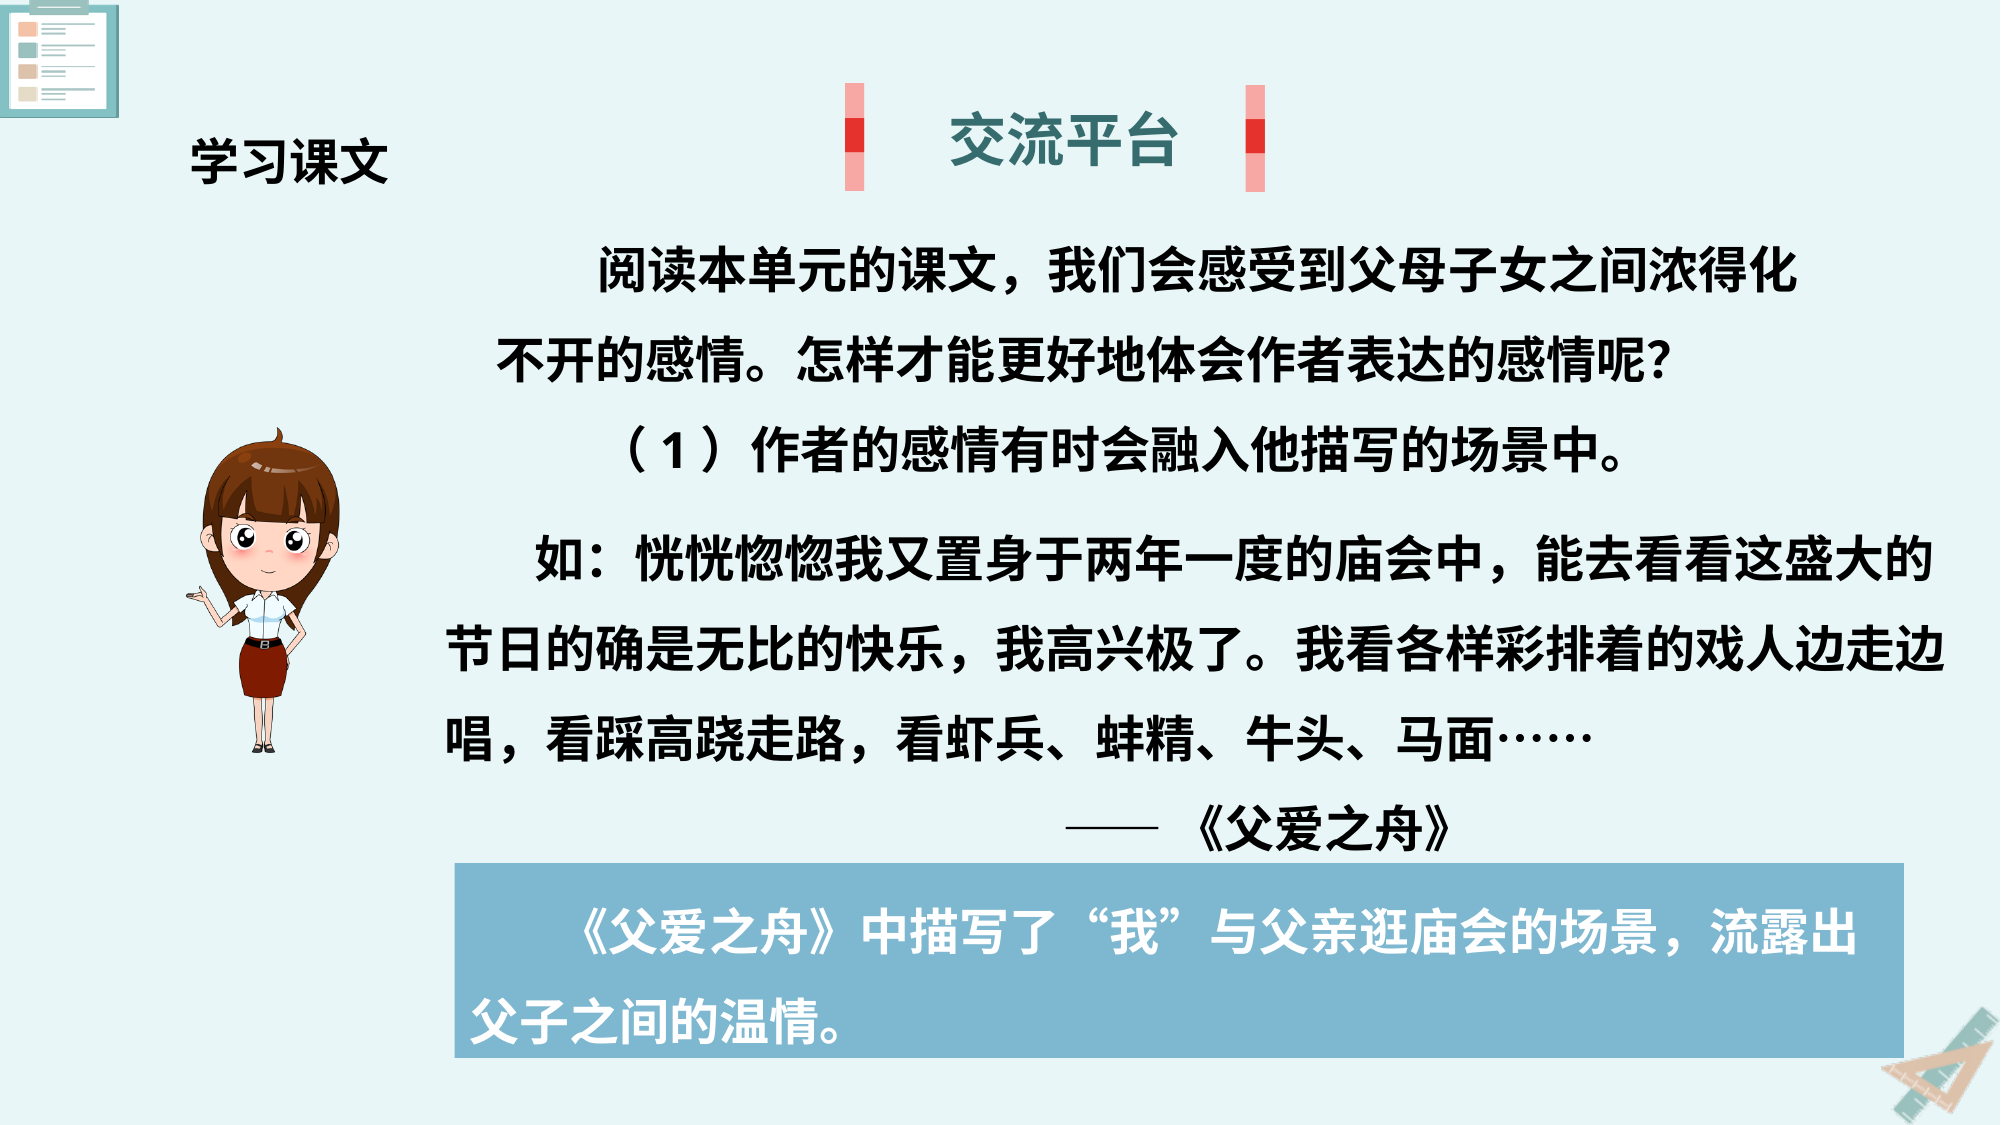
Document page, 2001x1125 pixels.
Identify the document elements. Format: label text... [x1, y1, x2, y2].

text_box 阅读本单元的课文，我们会感受到父母子女之间浓得化不开的感情。怎样才能更好地体会作者表达的感情呢？ （1）作者的感情有时会融入他描写的场景中。 [481, 201, 1859, 486]
picture [844, 78, 879, 191]
picture [1881, 1006, 2000, 1125]
picture [97, 427, 428, 758]
text_box 学习课文 [174, 123, 405, 199]
picture [0, 0, 119, 119]
text_box 如：恍恍惚惚我又置身于两年一度的庙会中，能去看看这盛大的节日的确是无比的快乐，我高兴极了。我看各样彩排着的戏人边走边唱，看踩高跷走路，看虾兵、蚌精、牛头、马面…… ——《父爱之舟》 [430, 490, 1971, 955]
text_box 交流平台 [934, 96, 1197, 181]
picture [1245, 80, 1280, 192]
text_box 《父爱之舟》中描写了“我”与父亲逛庙会的场景，流露出父子之间的温情。 [454, 863, 1904, 1058]
